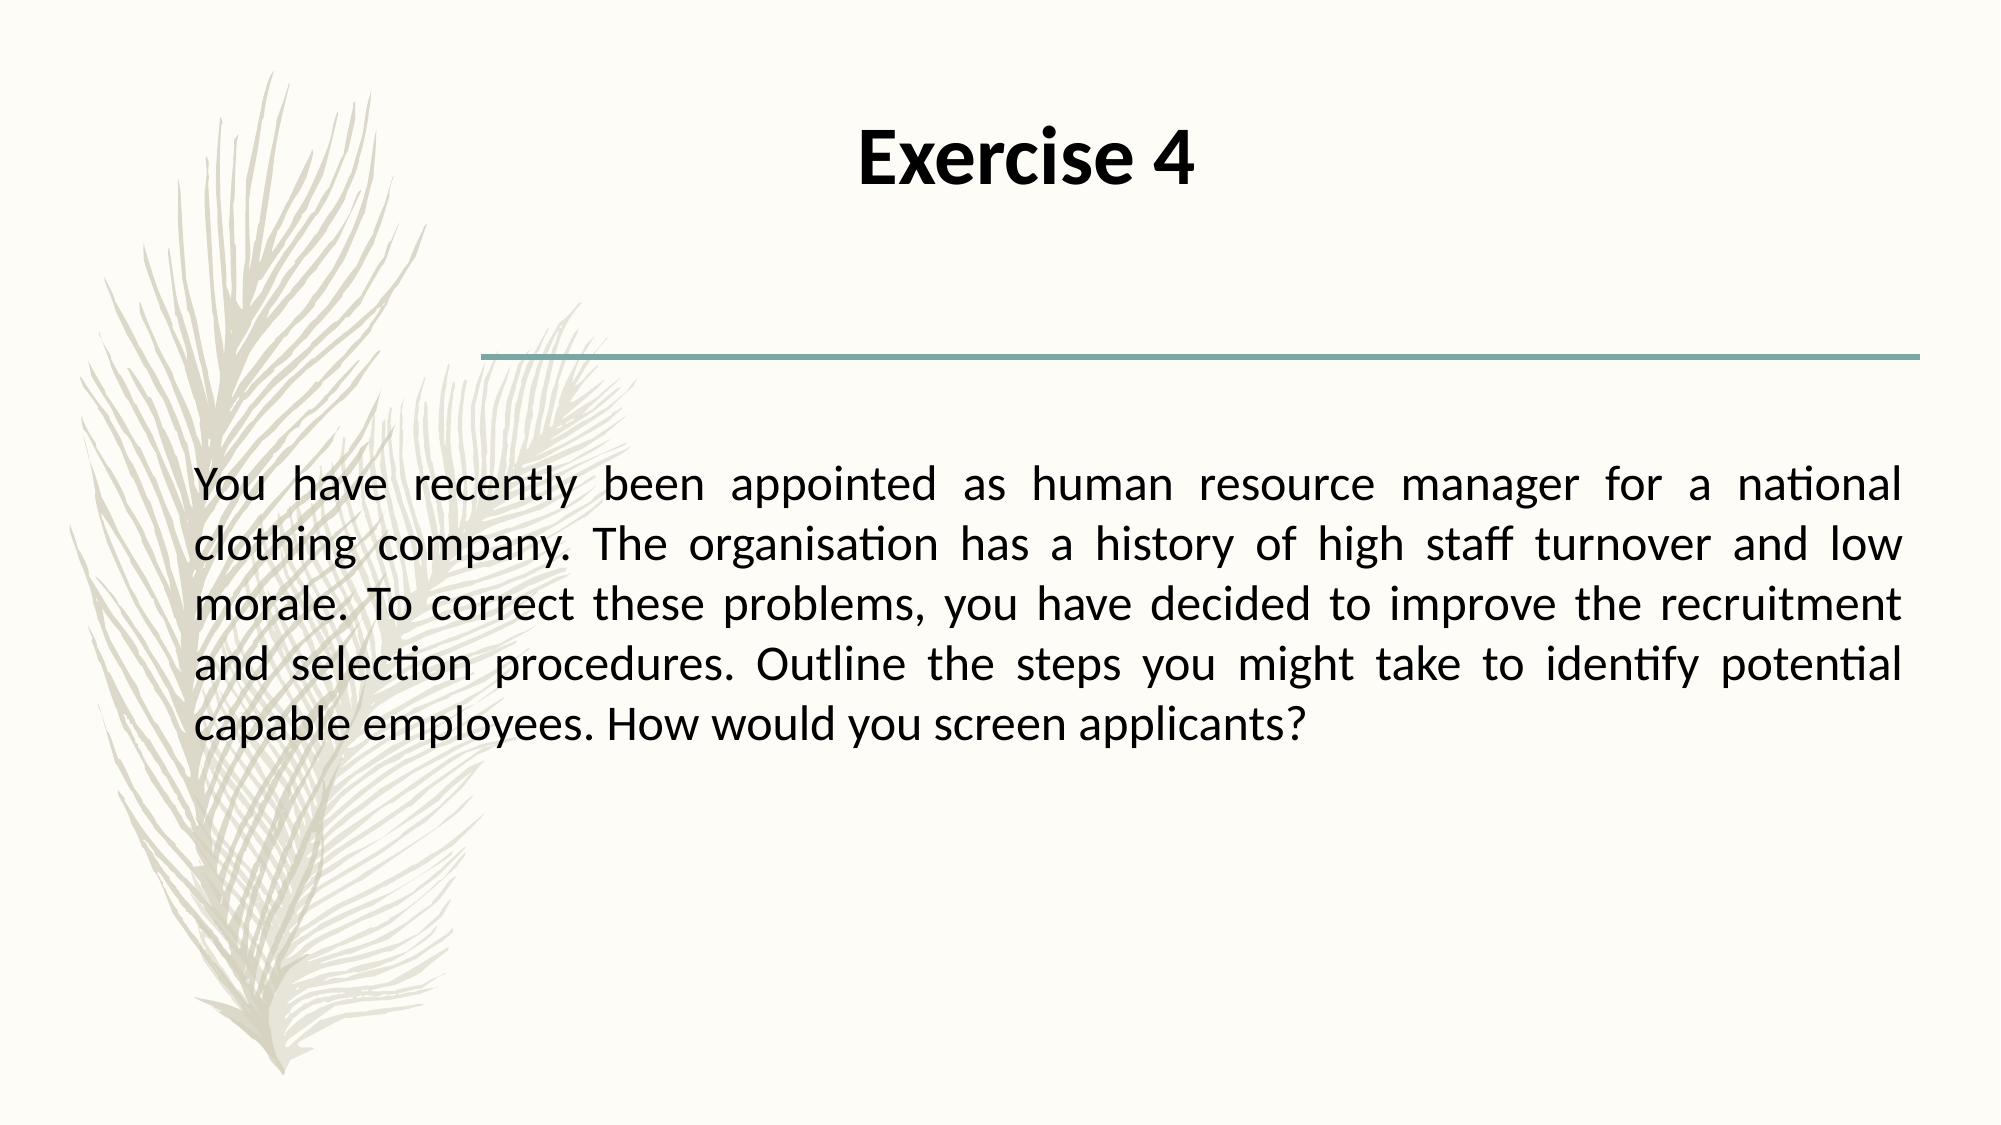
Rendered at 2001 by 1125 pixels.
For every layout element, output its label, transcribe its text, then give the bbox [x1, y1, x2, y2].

text_box You have recently been appointed as human resource manager for a national clothing company. The organisation has a history of high staff turnover and low morale. To correct these problems, you have decided to improve the recruitment and selection procedures. Outline the steps you might take to identify potential capable employees. How would you screen applicants? [179, 443, 1919, 758]
text_box Exercise 4 [438, 94, 1635, 209]
